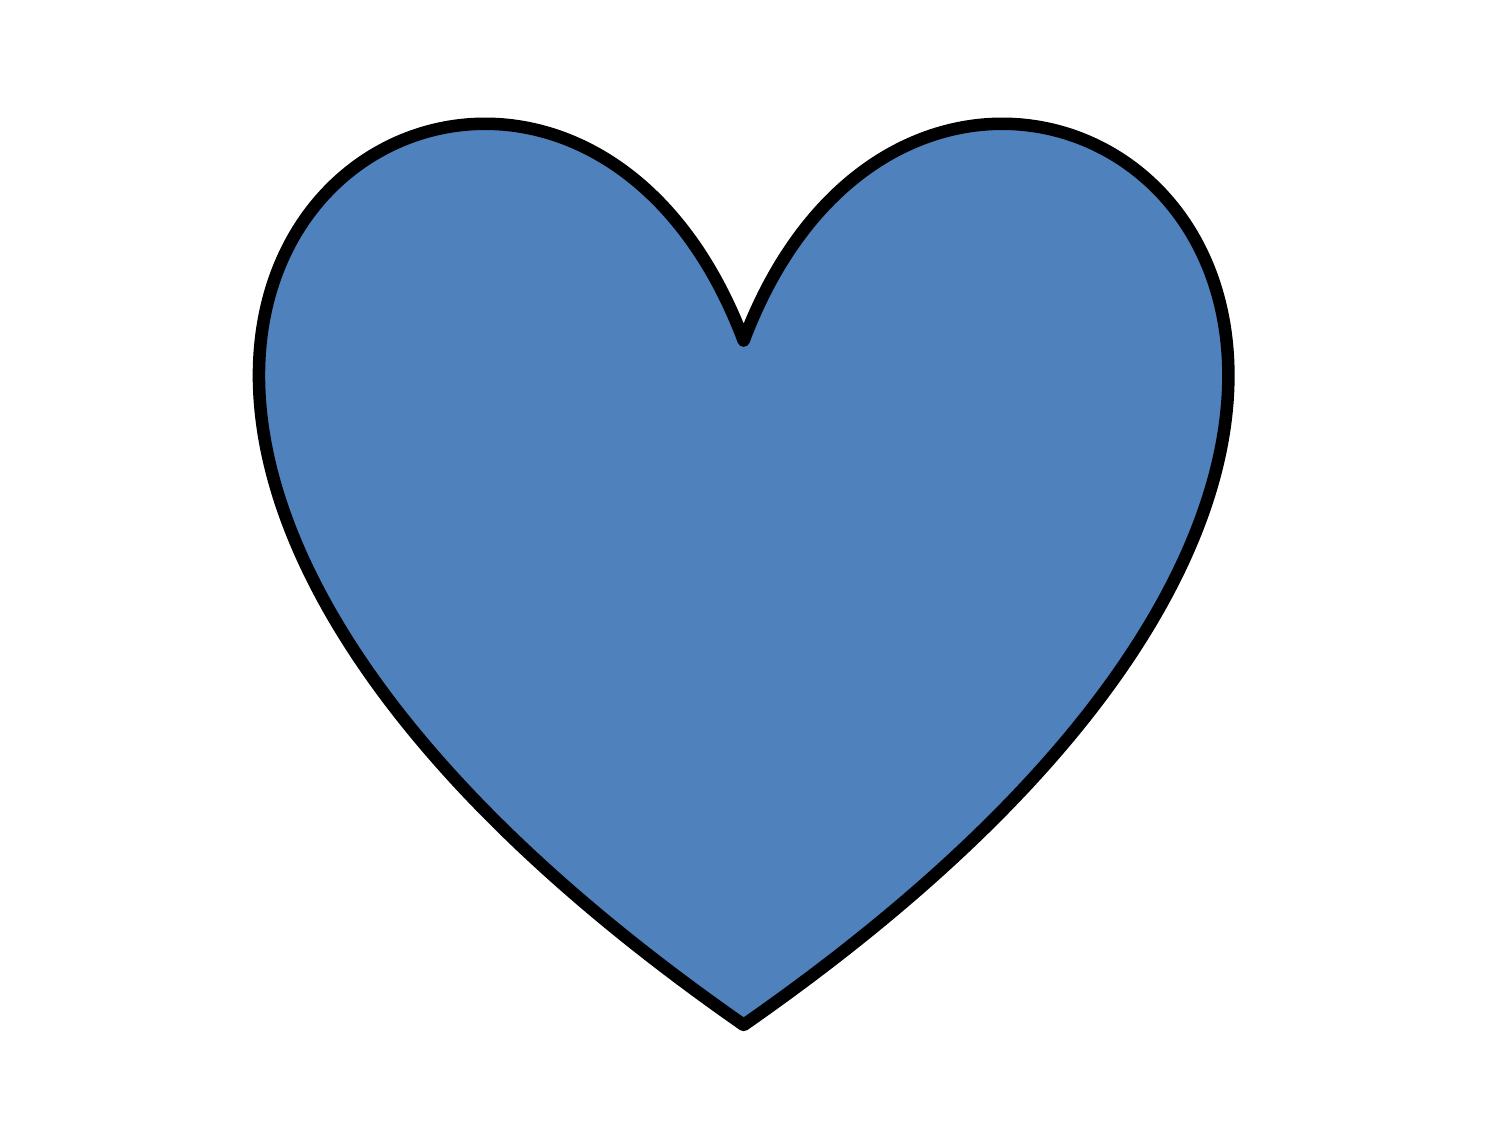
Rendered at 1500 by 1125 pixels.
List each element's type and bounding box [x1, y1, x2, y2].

text_box [256, 121, 1231, 1027]
